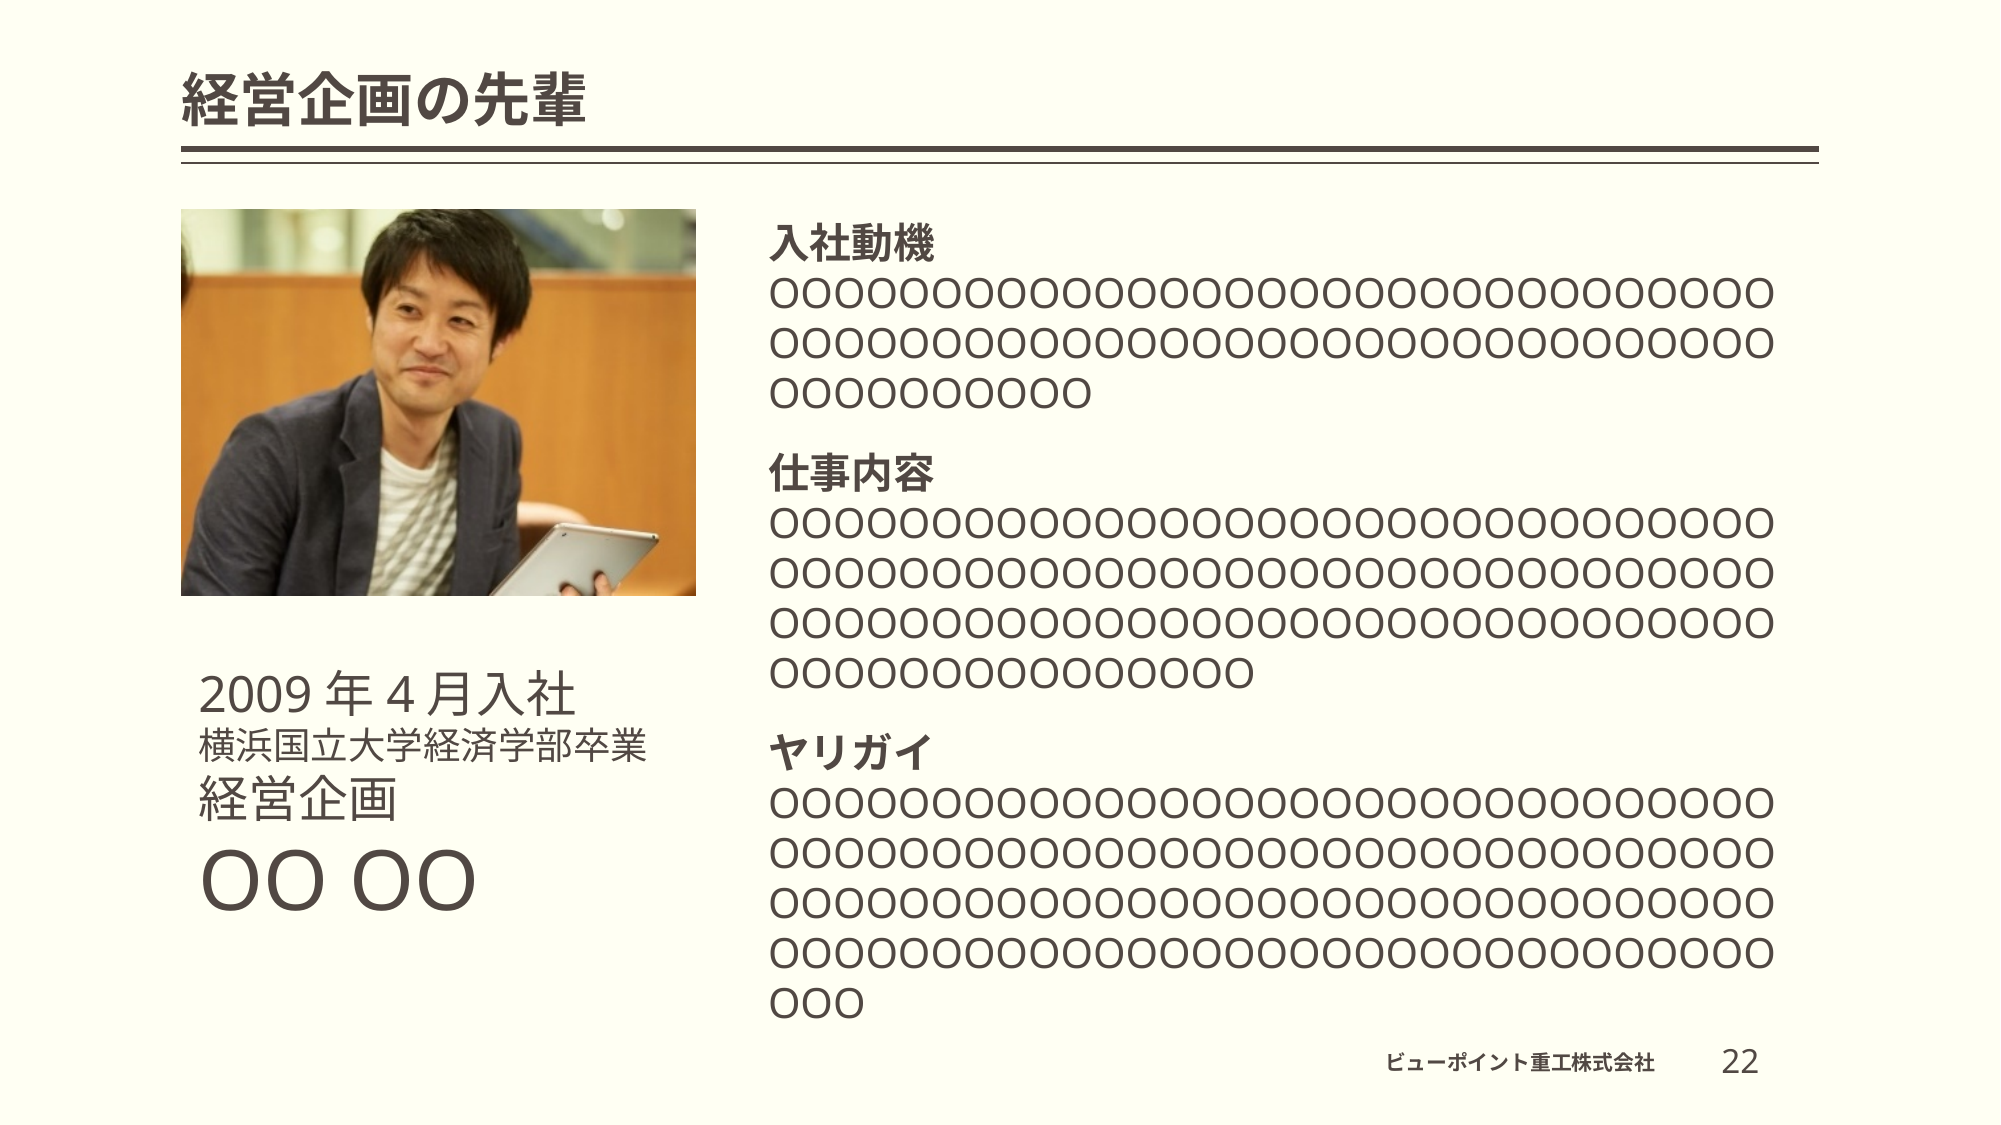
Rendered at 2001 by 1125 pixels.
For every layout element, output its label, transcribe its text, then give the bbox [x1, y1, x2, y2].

text_box 入社動機 OOOOOOOOOOOOOOOOOOOOOOOOOOOOOOOOOOOOOOOOOOOOOOOOOOOOOOOOOOOOOOOOOOOOOOOO 仕事内容 OOOOOOOOOOOOOOOOOOOOOOOOOOOOOOOOOOOOOOOOOOOOOOOOOOOOOOOOOOOOOOOOOOOOOOOOOOOOOOOOOOOOOOOOOOOOOOOOOOOOOOOOOOOO ヤリガイ OOOOOOOOOOOOOOOOOOOOOOOOOOOOOOOOOOOOOOOOOOOOOOOOOOOOOOOOOOOOOOOOOOOOOOOOOOOOOOOOOOOOOOOOOOOOOOOOOOOOOOOOOOOOOOOOOOOOOOOOOOOOOOO [753, 209, 1819, 1035]
title 経営企画の先輩 [181, 48, 1819, 143]
picture [181, 209, 696, 596]
text_box 2009年4月入社 横浜国立大学経済学部卒業 経営企画 OO OO [183, 655, 664, 935]
